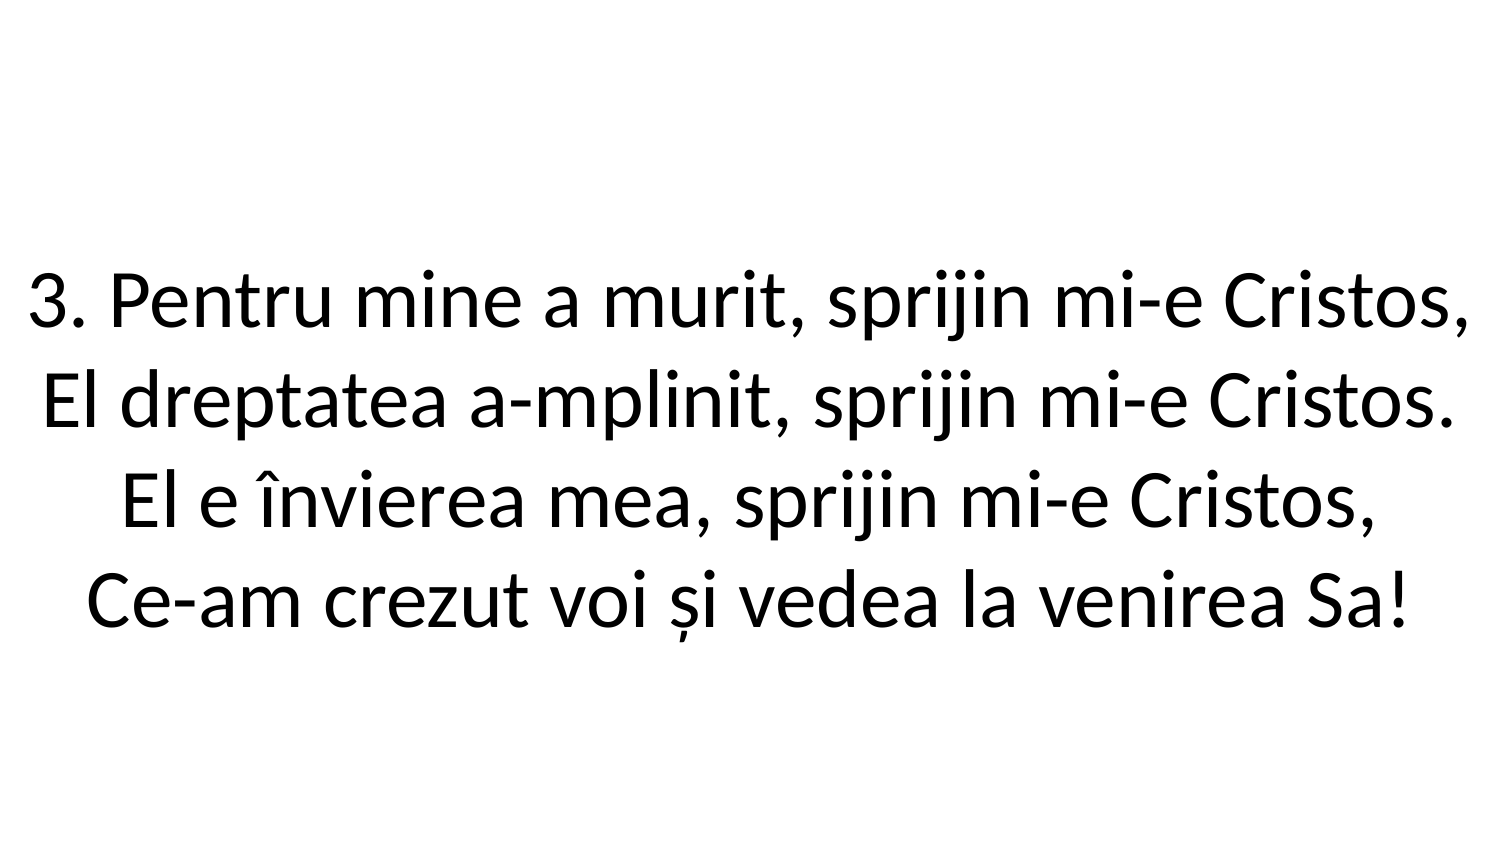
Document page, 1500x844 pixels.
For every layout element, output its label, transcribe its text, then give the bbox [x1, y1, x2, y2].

text_box 3. Pentru mine a murit, sprijin mi-e Cristos, El dreptatea a-mplinit, sprijin mi-e Cristos. El e învierea mea, sprijin mi-e Cristos, Ce-am crezut voi și vedea la venirea Sa! [11, 192, 1489, 652]
